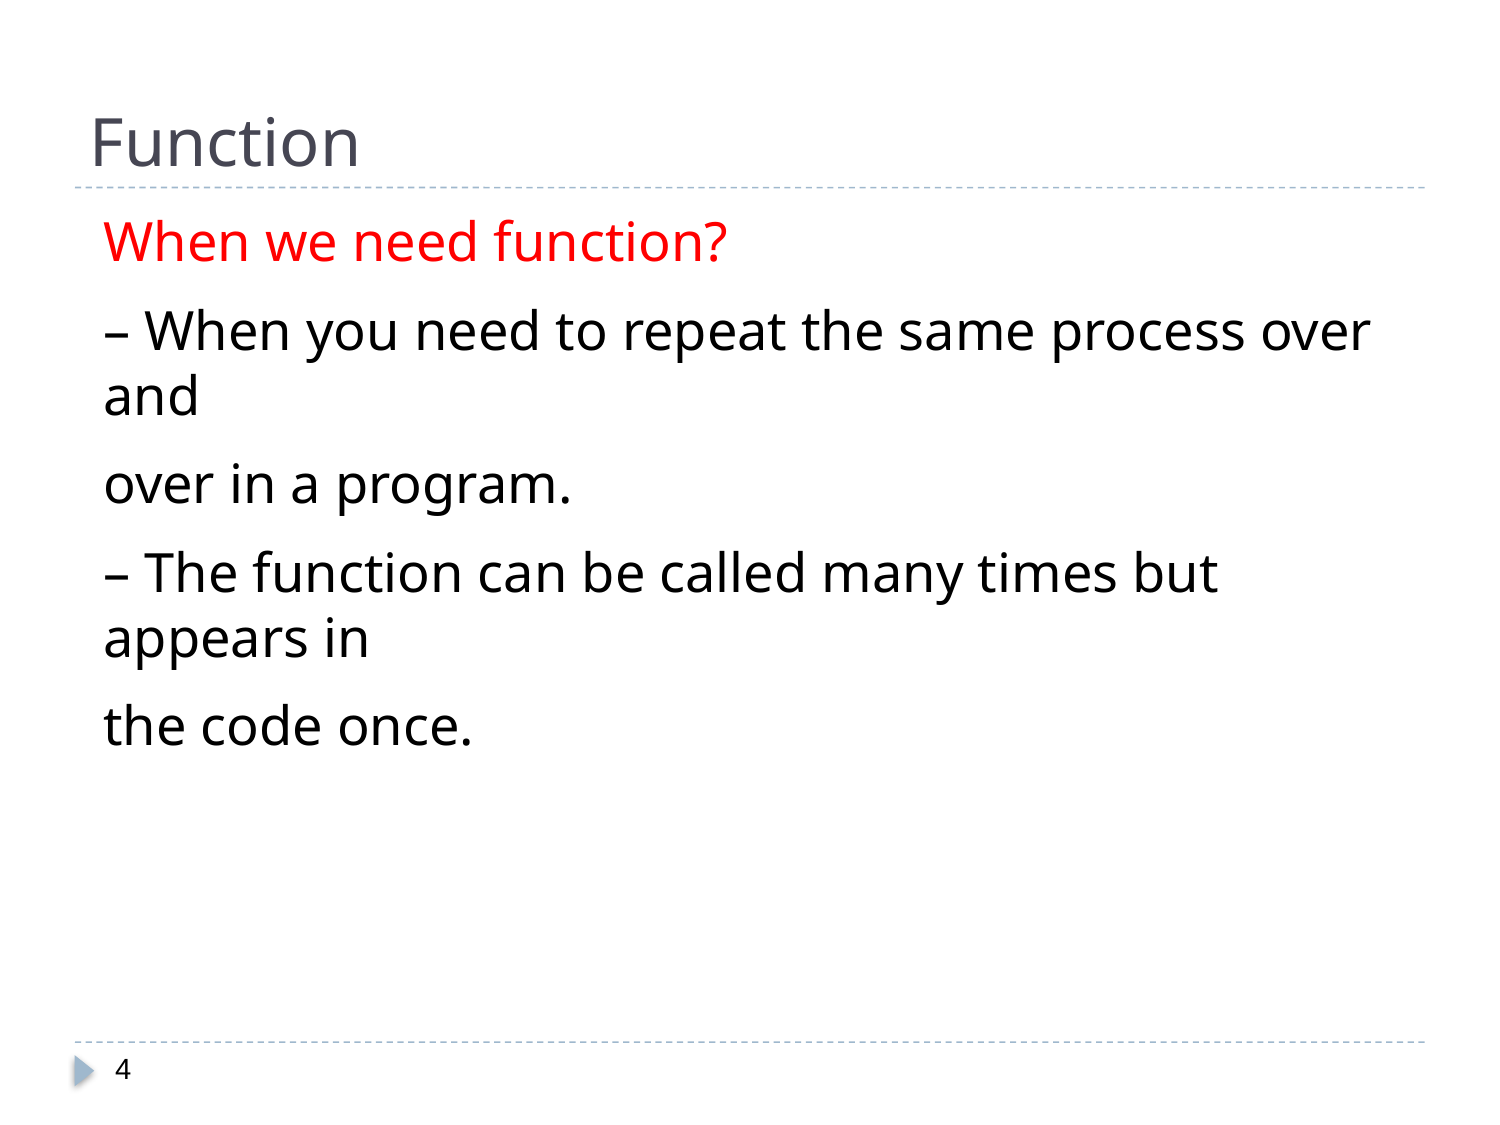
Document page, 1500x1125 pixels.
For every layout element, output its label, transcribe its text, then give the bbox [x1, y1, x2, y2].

slide_number 4 [100, 1042, 426, 1103]
title Function [75, 24, 1425, 188]
list When we need function? – When you need to repeat the same process over and over in a program. – The function can be called many times but appears in the code once. [75, 200, 1425, 1010]
